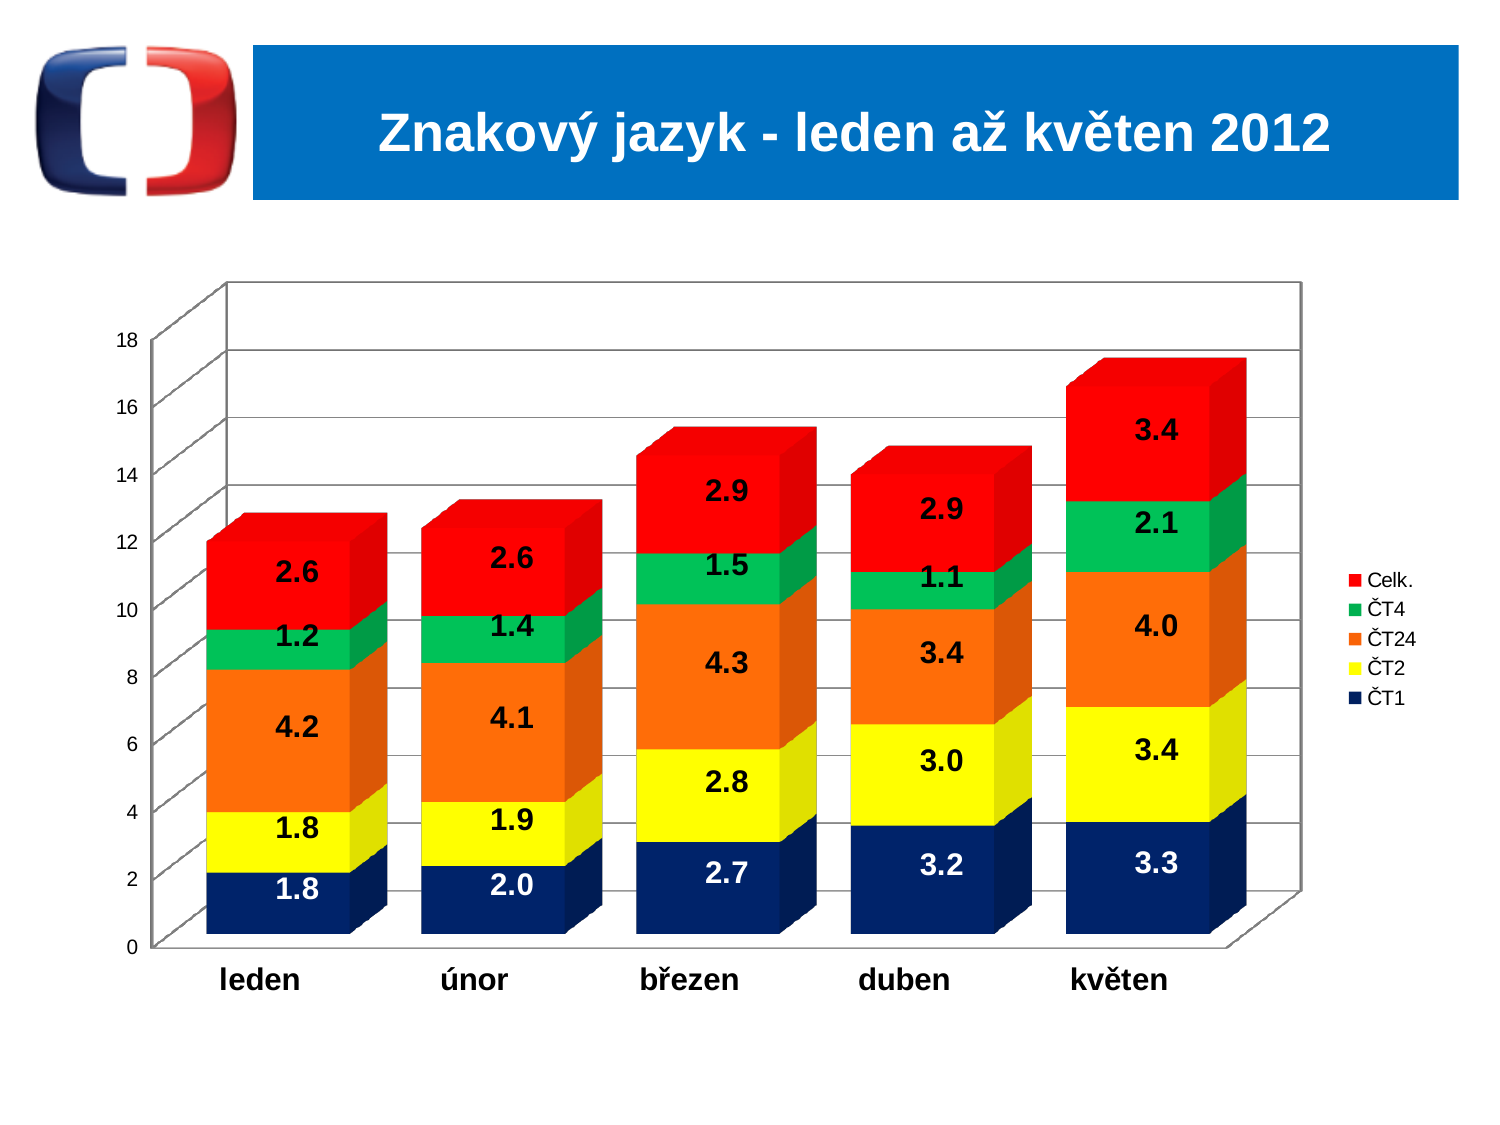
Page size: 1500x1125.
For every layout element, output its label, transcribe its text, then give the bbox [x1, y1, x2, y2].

chart [76, 266, 1436, 1012]
text_box Znakový jazyk - leden až květen 2012 [254, 45, 1459, 200]
picture [27, 44, 253, 201]
